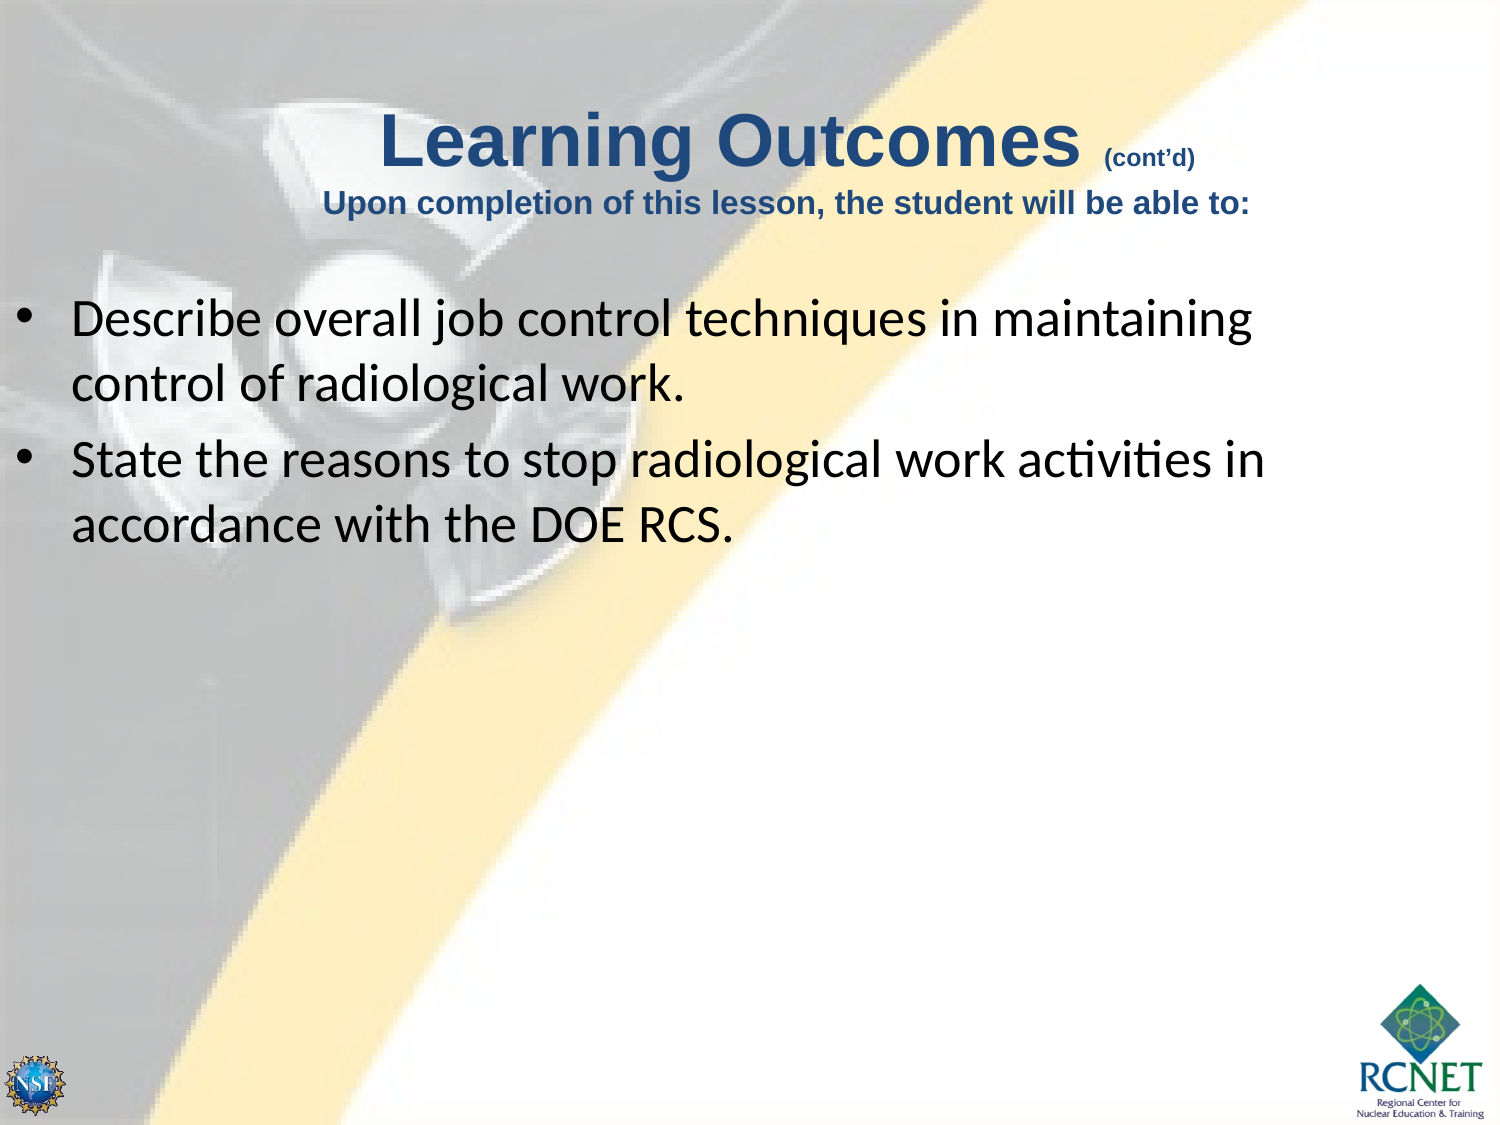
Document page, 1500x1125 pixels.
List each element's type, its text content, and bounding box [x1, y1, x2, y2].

picture [0, 1056, 75, 1116]
list Describe overall job control techniques in maintaining control of radiological work. State the reasons to stop radiological work activities in accordance with the DOE RCS. [0, 275, 1350, 1013]
text_box Learning Outcomes (cont’d) Upon completion of this lesson, the student will be able to: [200, 62, 1375, 250]
picture [1332, 977, 1500, 1125]
